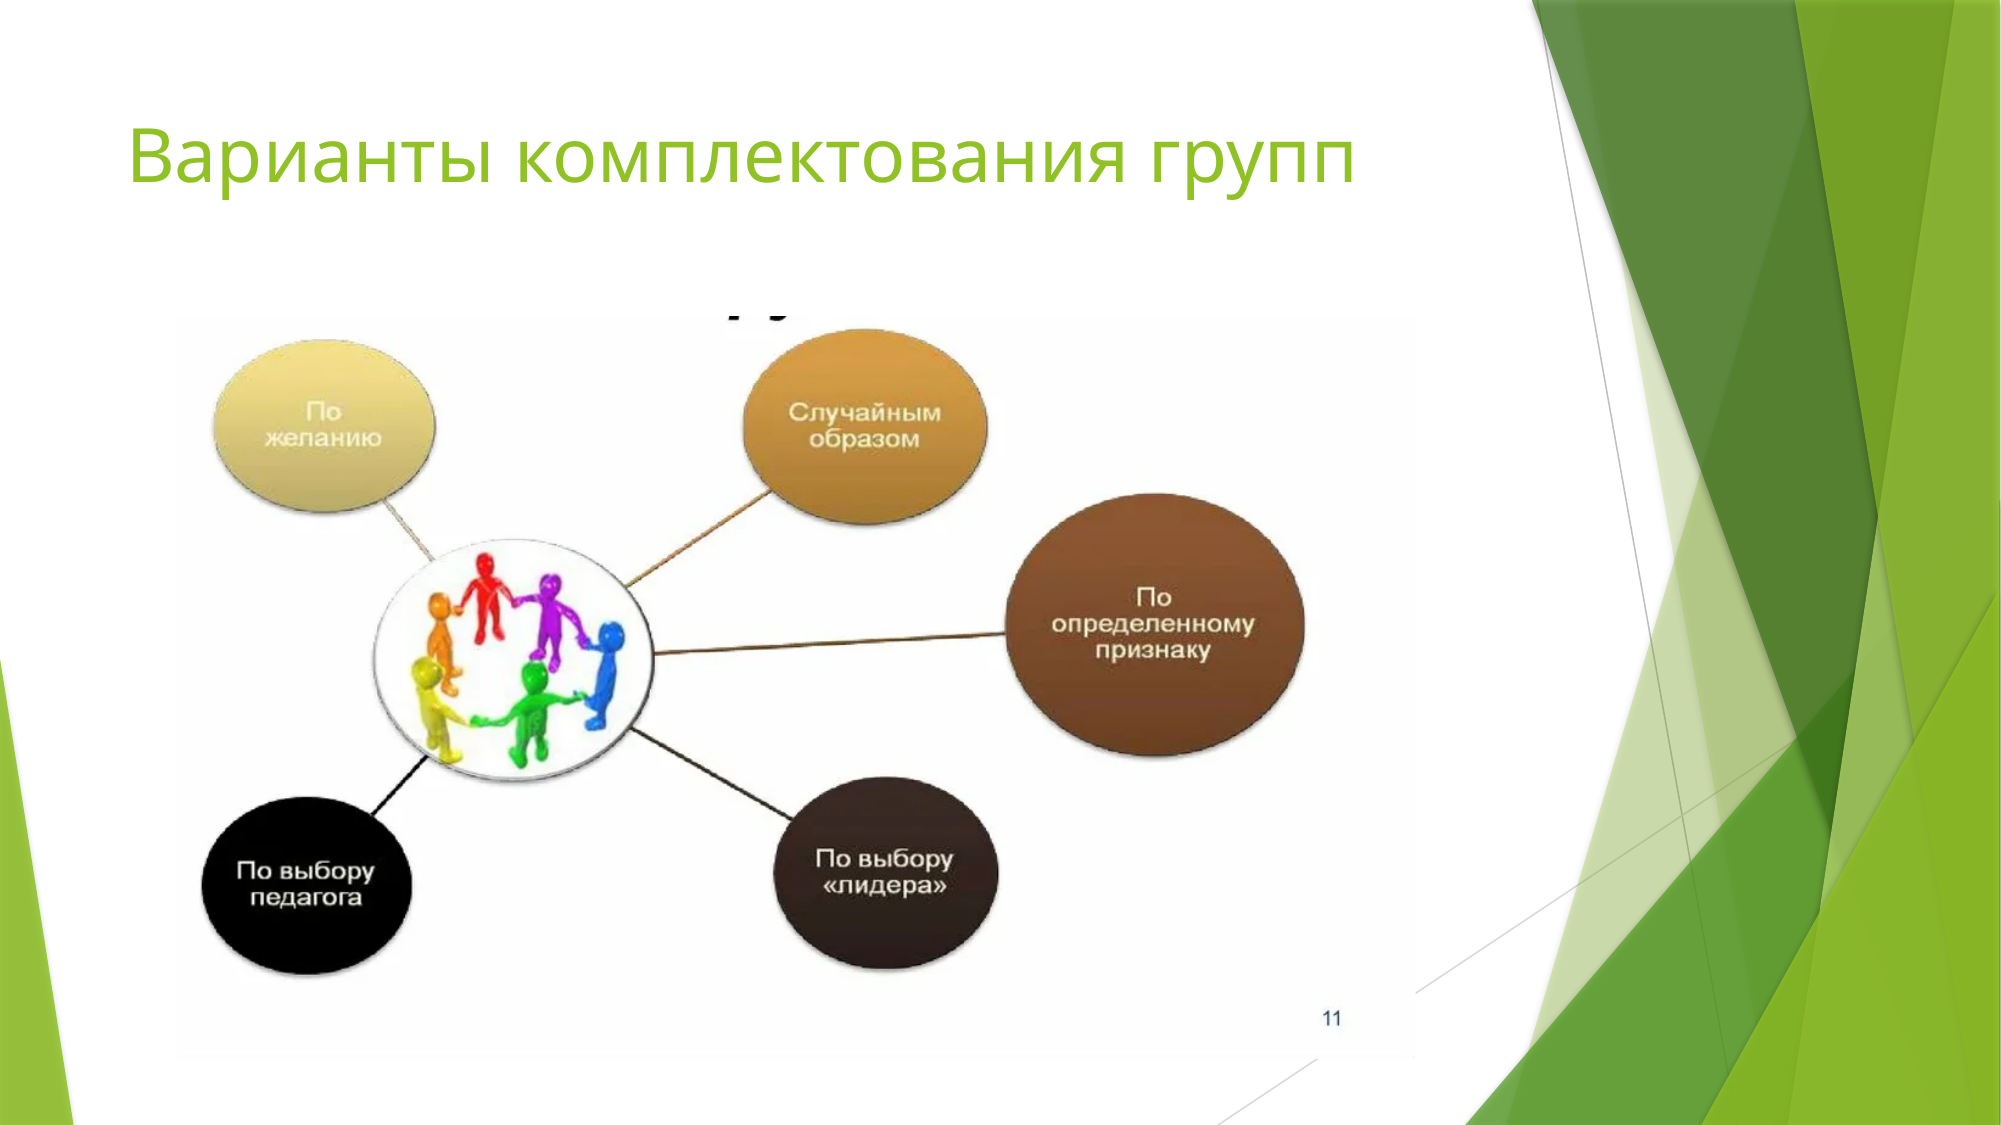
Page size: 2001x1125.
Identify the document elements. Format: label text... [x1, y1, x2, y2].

title Варианты комплектования групп [111, 99, 1522, 317]
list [177, 316, 1417, 1059]
